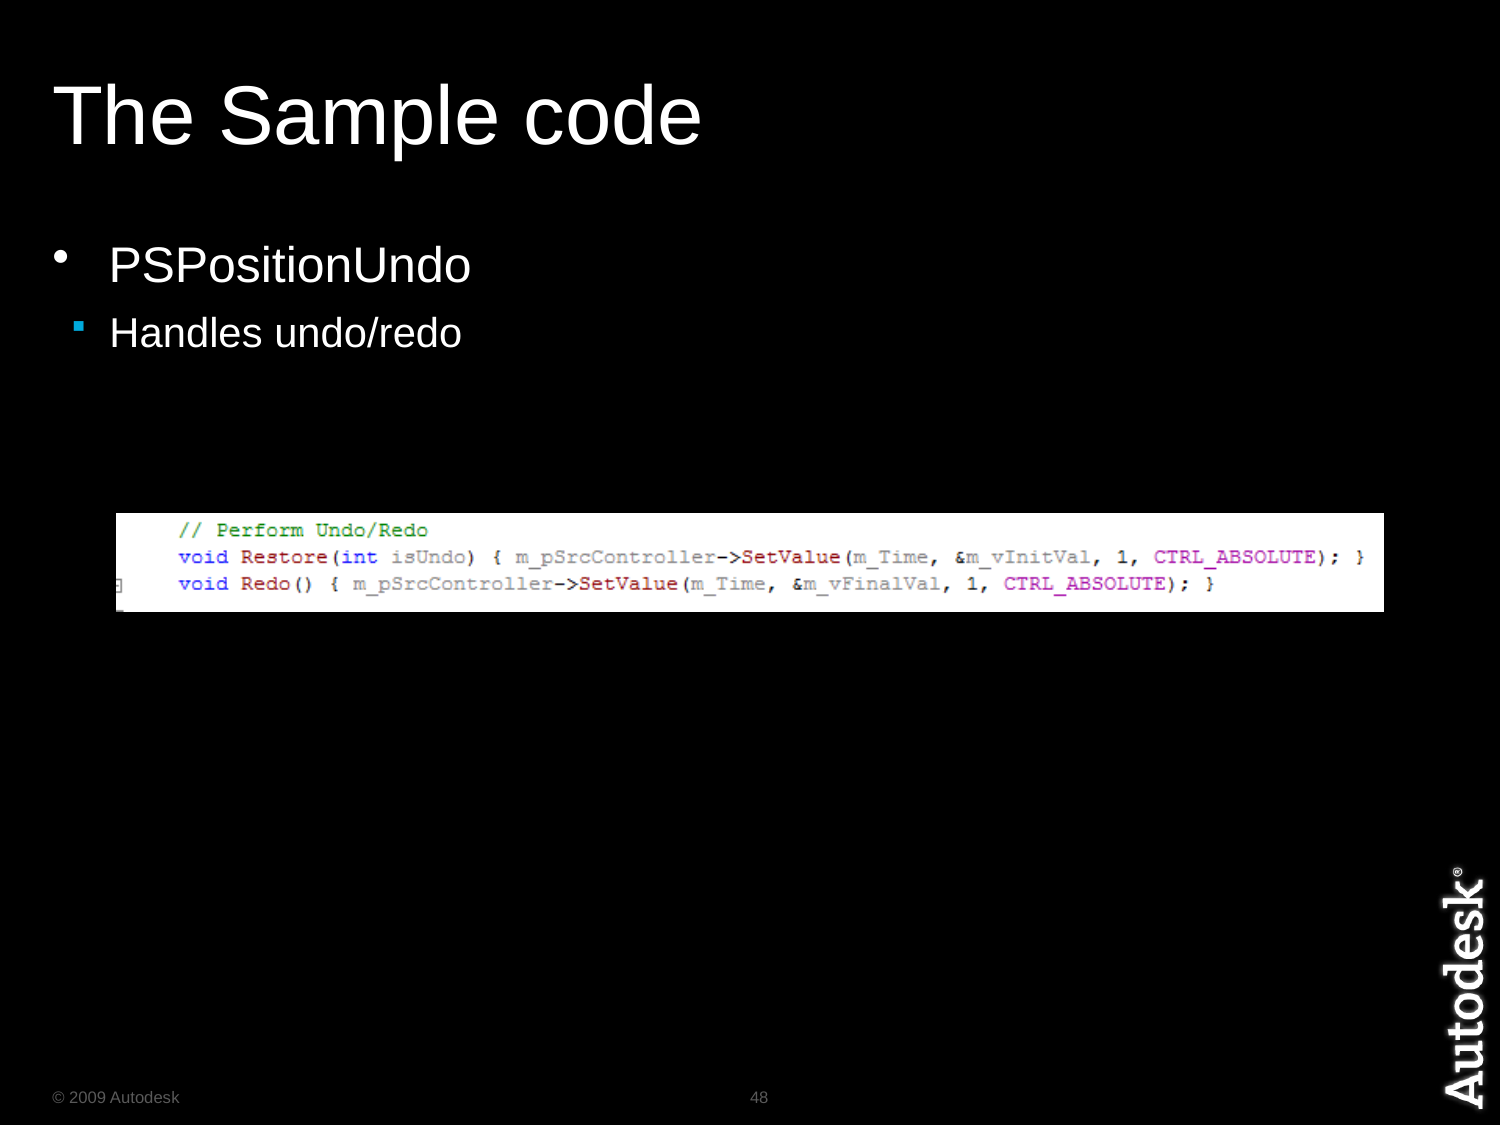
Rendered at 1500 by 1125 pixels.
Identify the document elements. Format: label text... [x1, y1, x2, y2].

picture [1402, 0, 1500, 1125]
picture [116, 513, 1384, 612]
title The Sample code [52, 22, 1401, 211]
list PSPositionUndo Handles undo/redo [52, 231, 1401, 1073]
